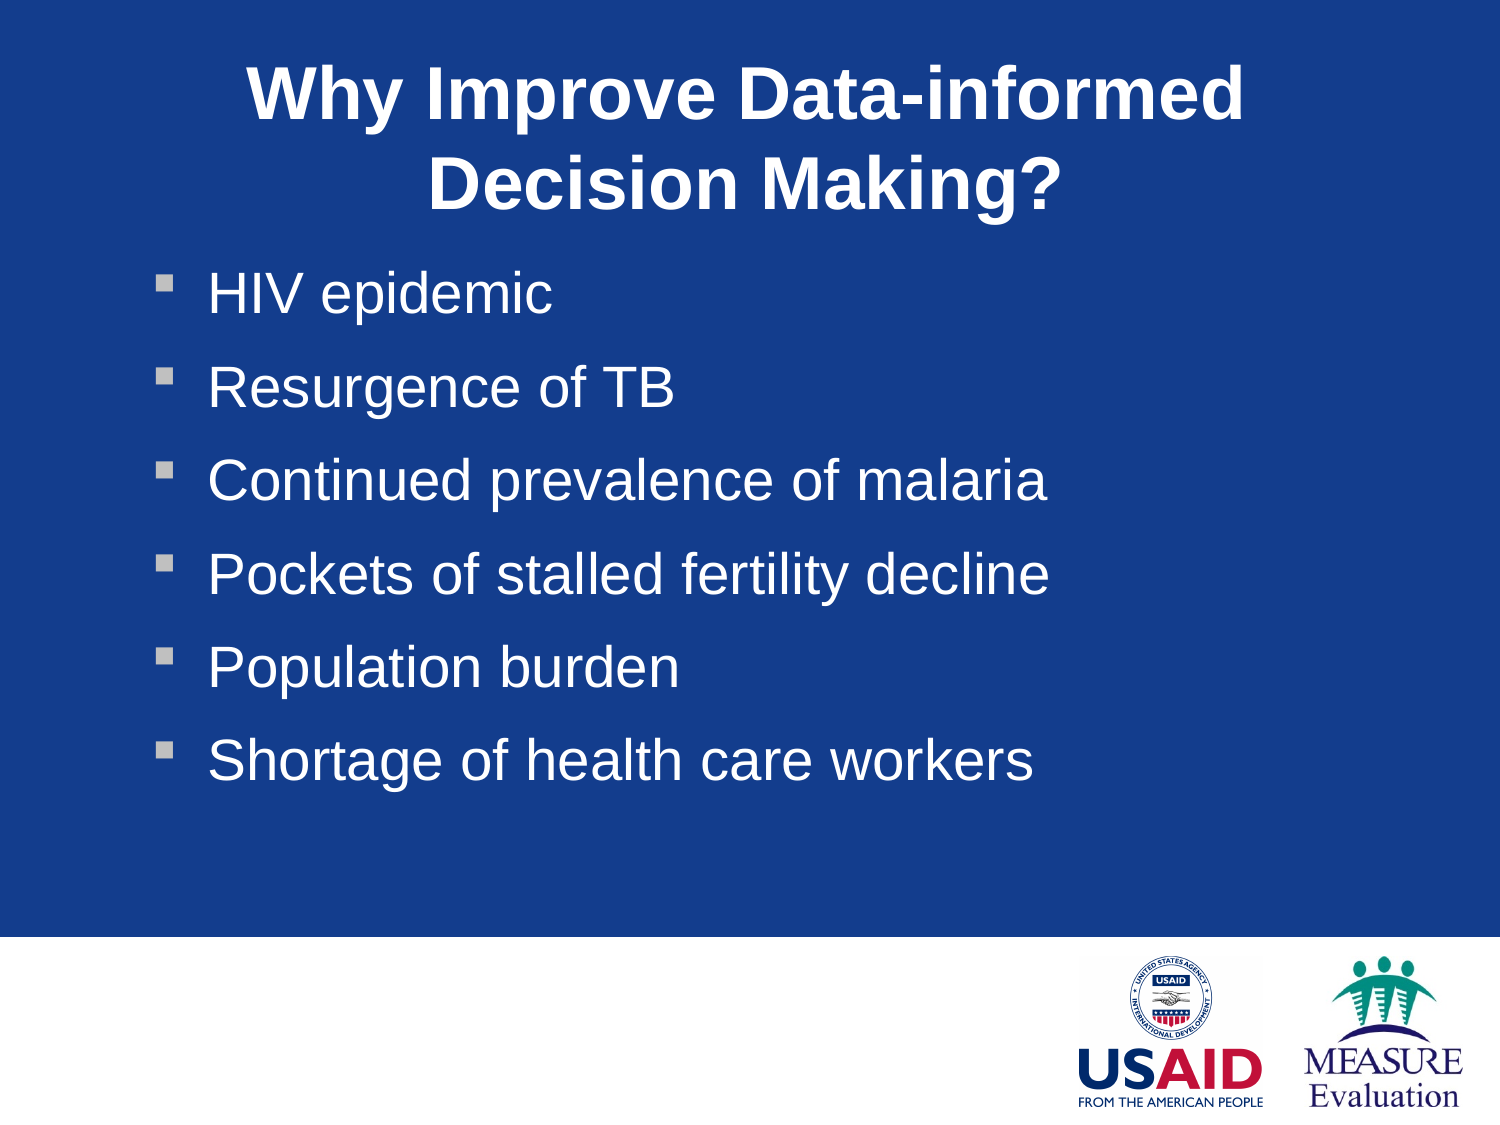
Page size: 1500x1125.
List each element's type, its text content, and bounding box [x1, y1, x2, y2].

title Why Improve Data-informed Decision Making? [109, 40, 1384, 229]
picture [1079, 956, 1263, 1107]
picture [1304, 956, 1463, 1107]
list HIV epidemic Resurgence of TB Continued prevalence of malaria Pockets of stalled fertility decline Population burden Shortage of health care workers [135, 247, 1410, 899]
